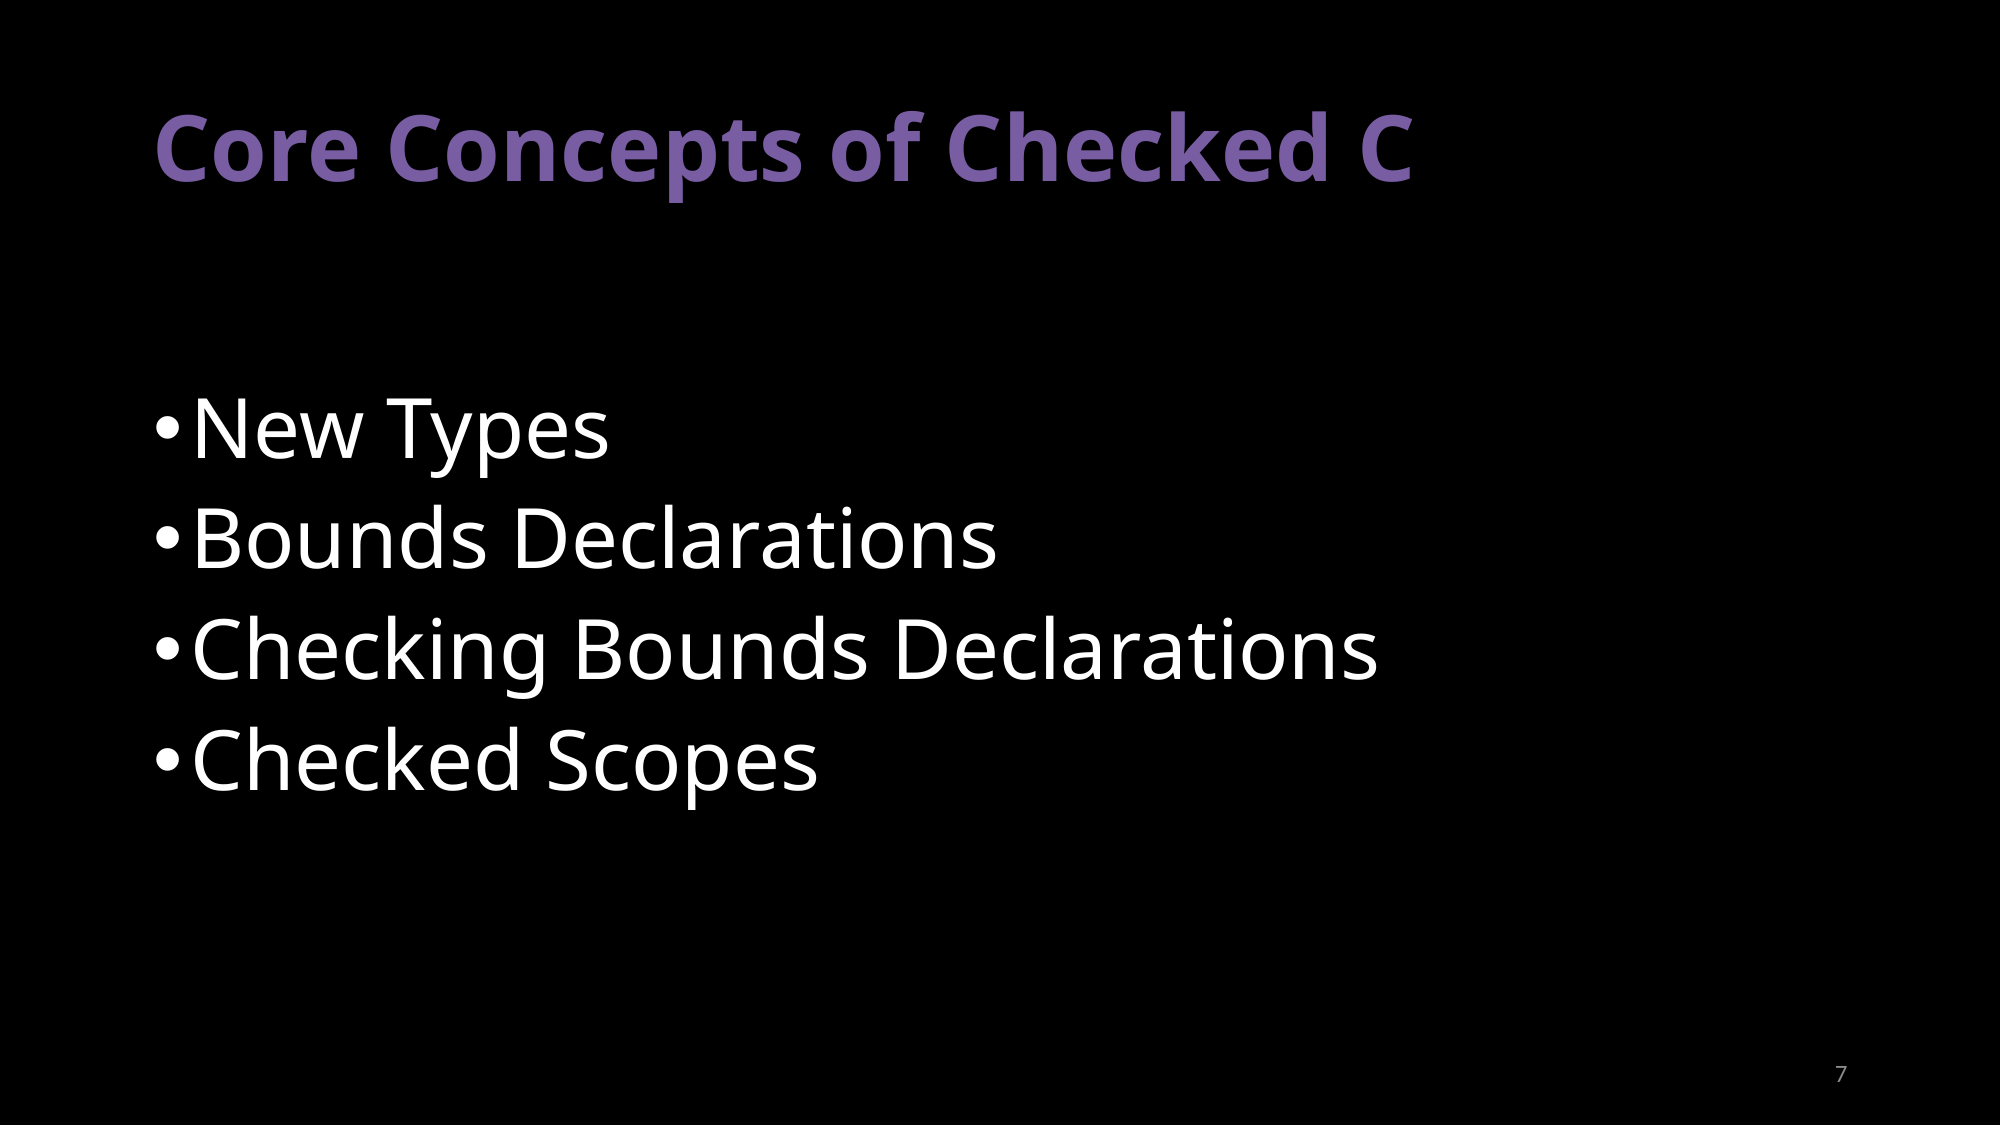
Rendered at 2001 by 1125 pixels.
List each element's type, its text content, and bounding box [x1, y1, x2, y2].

list New Types Bounds Declarations Checking Bounds Declarations Checked Scopes [138, 287, 1864, 1014]
slide_number 7 [1412, 1042, 1863, 1103]
title Core Concepts of Checked C [137, 43, 1863, 260]
